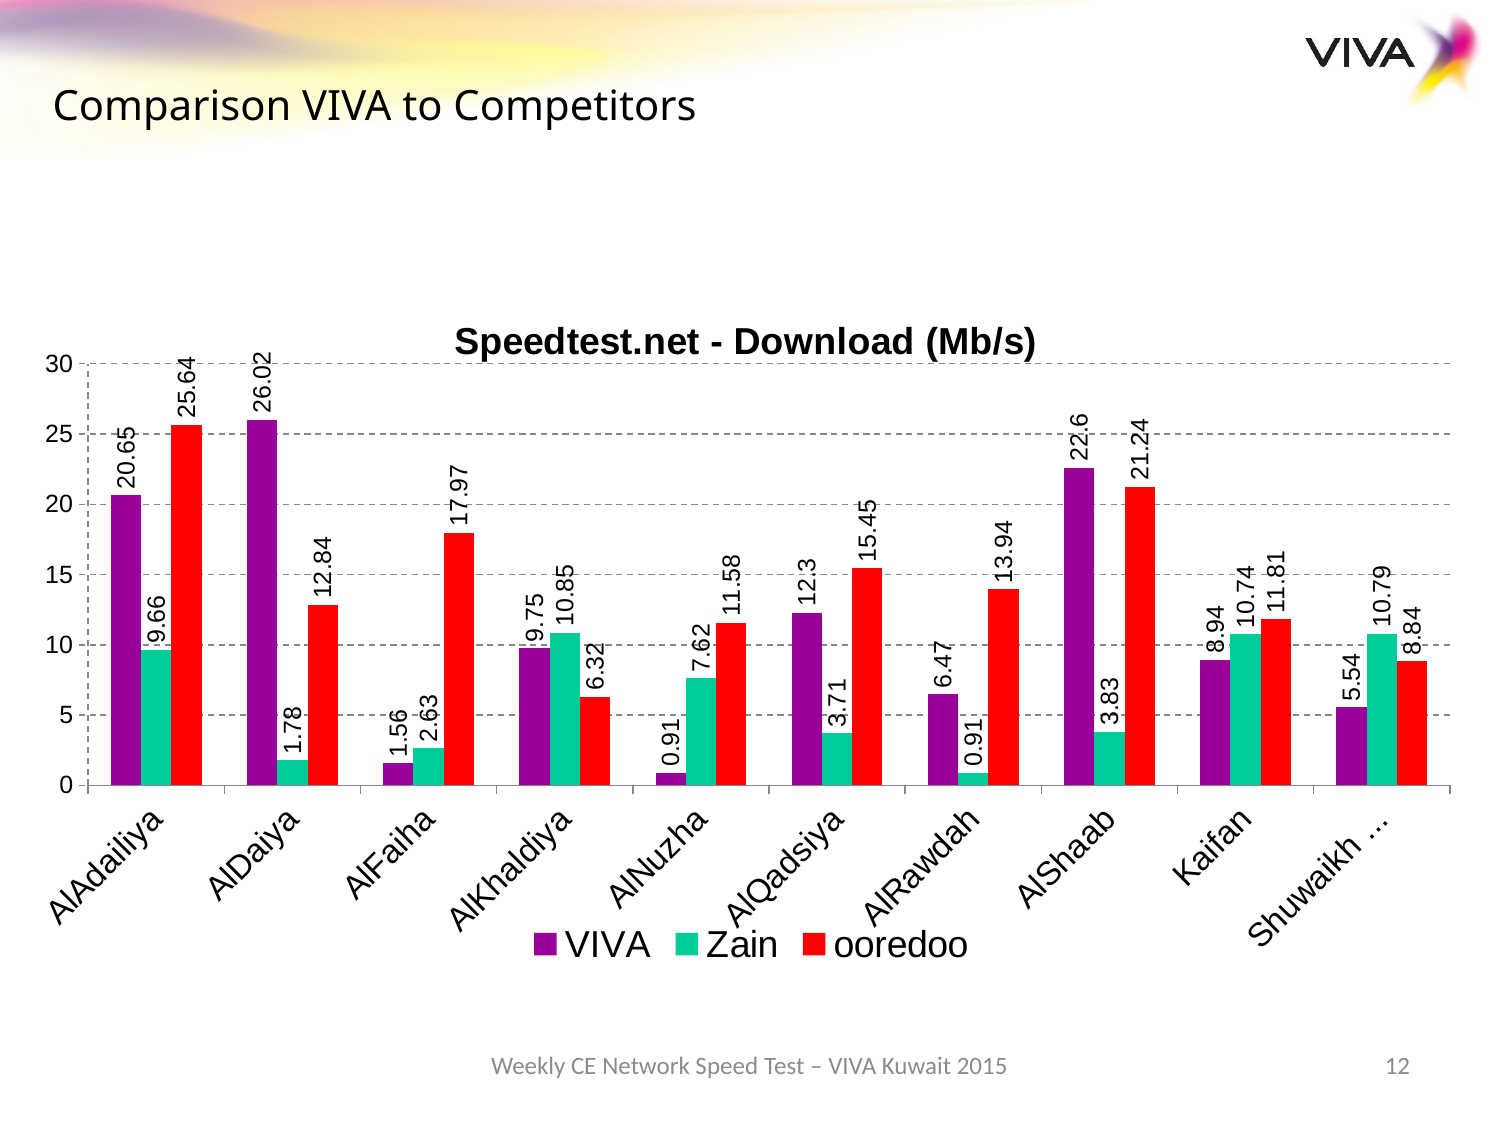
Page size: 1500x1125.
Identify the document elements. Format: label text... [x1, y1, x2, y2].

picture [1300, 12, 1485, 105]
picture [0, 0, 1089, 160]
text_box Comparison VIVA to Competitors [37, 24, 1278, 184]
text_box Weekly CE Network Speed Test – VIVA Kuwait 2015 [205, 1042, 1074, 1103]
text_box 12 [1074, 1042, 1425, 1103]
chart [27, 287, 1476, 974]
